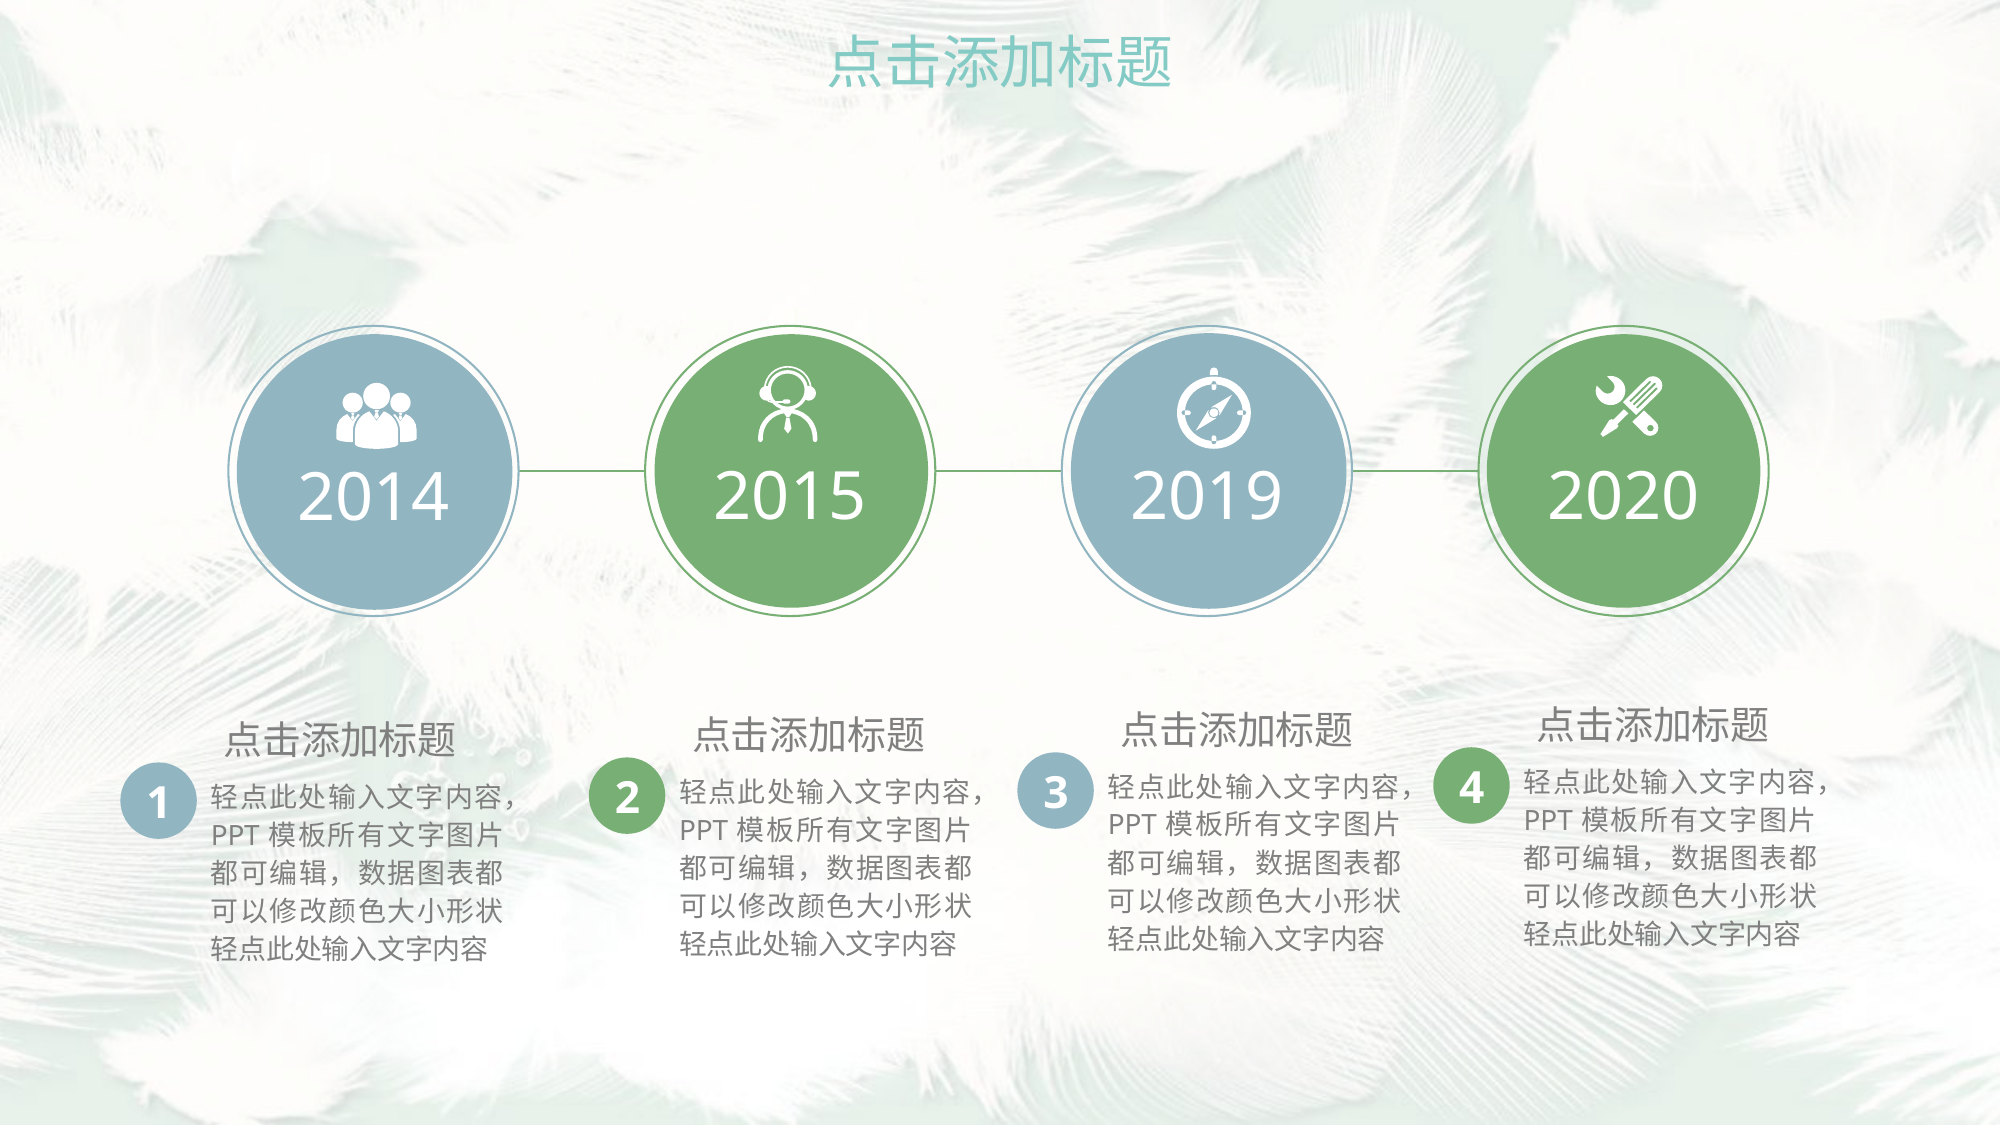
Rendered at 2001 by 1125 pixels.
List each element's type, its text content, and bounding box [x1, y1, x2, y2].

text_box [336, 382, 417, 449]
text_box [1433, 693, 1832, 960]
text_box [1176, 367, 1251, 449]
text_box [645, 325, 936, 617]
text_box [758, 365, 818, 443]
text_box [1017, 698, 1416, 965]
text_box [588, 703, 988, 970]
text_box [120, 708, 519, 975]
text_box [1478, 325, 1769, 617]
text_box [1061, 325, 1352, 617]
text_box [1595, 375, 1664, 437]
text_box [228, 325, 519, 617]
text_box 39% [0, 0, 2000, 1125]
text_box 点击添加标题 [383, 26, 1617, 104]
